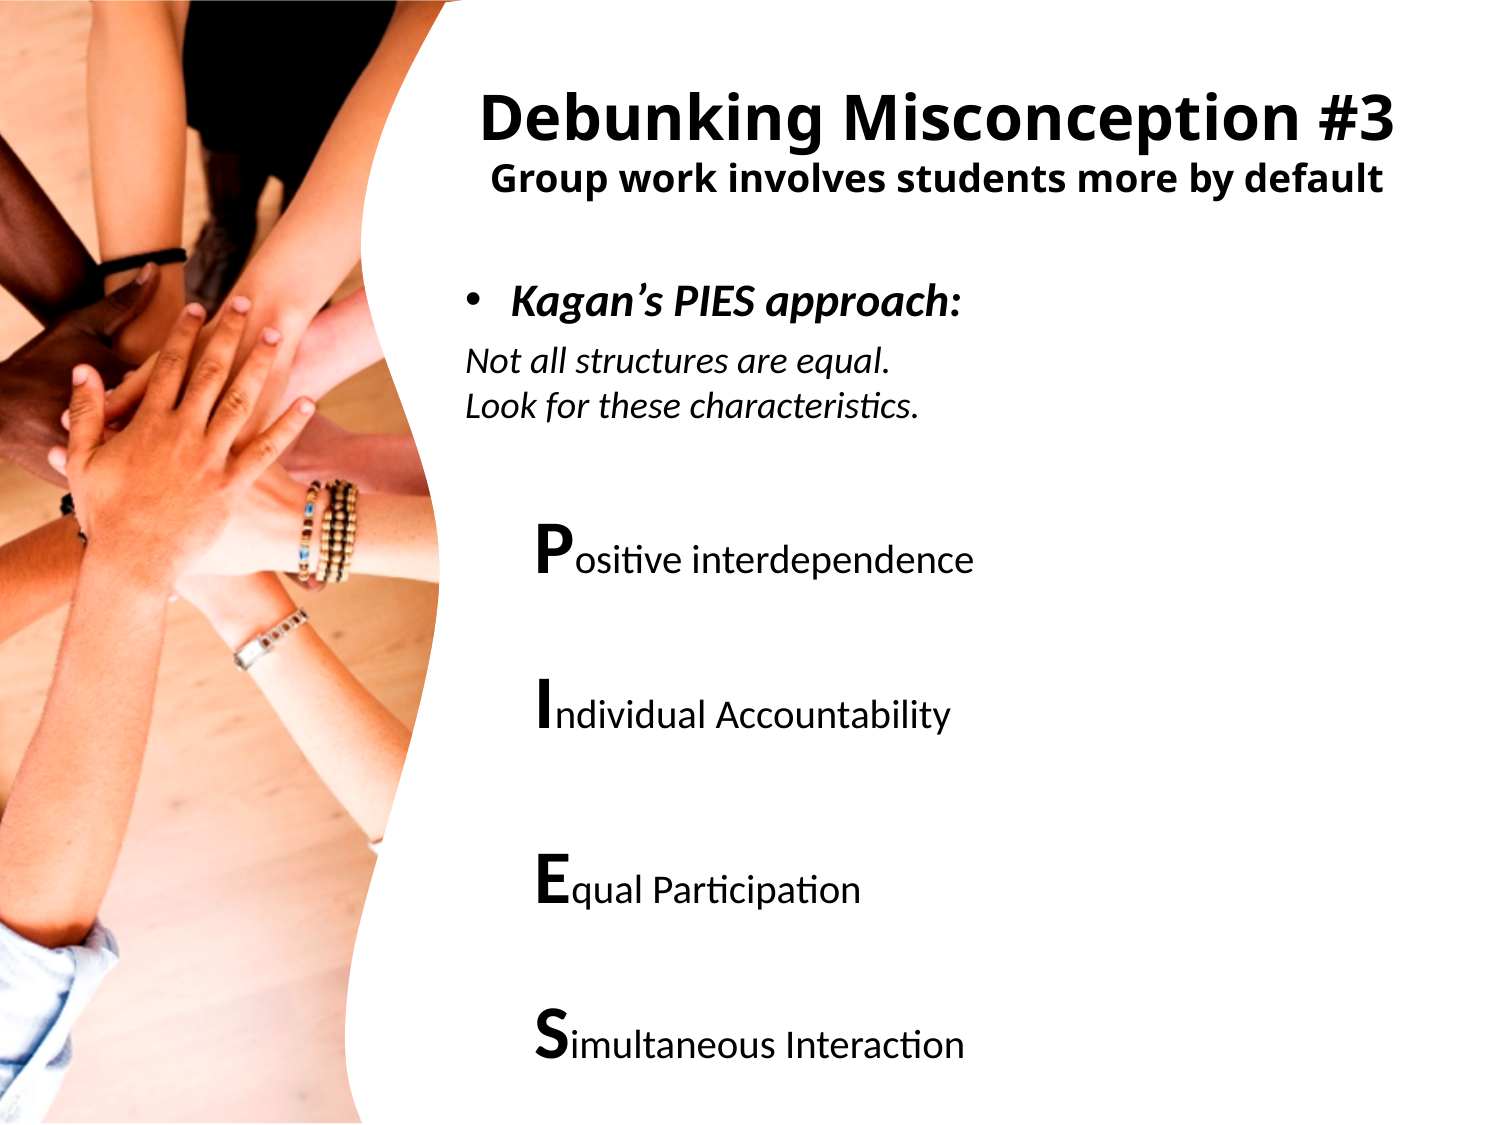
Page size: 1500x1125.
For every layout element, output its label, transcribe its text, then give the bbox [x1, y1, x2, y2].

list Kagan’s PIES approach: Not all structures are equal. Look for these characteristics. Positive interdependence Individual Accountability Equal Participation Simultaneous Interaction [450, 262, 1450, 1088]
picture [0, 0, 456, 1125]
title Debunking Misconception #3 Group work involves students more by default [450, 45, 1425, 233]
